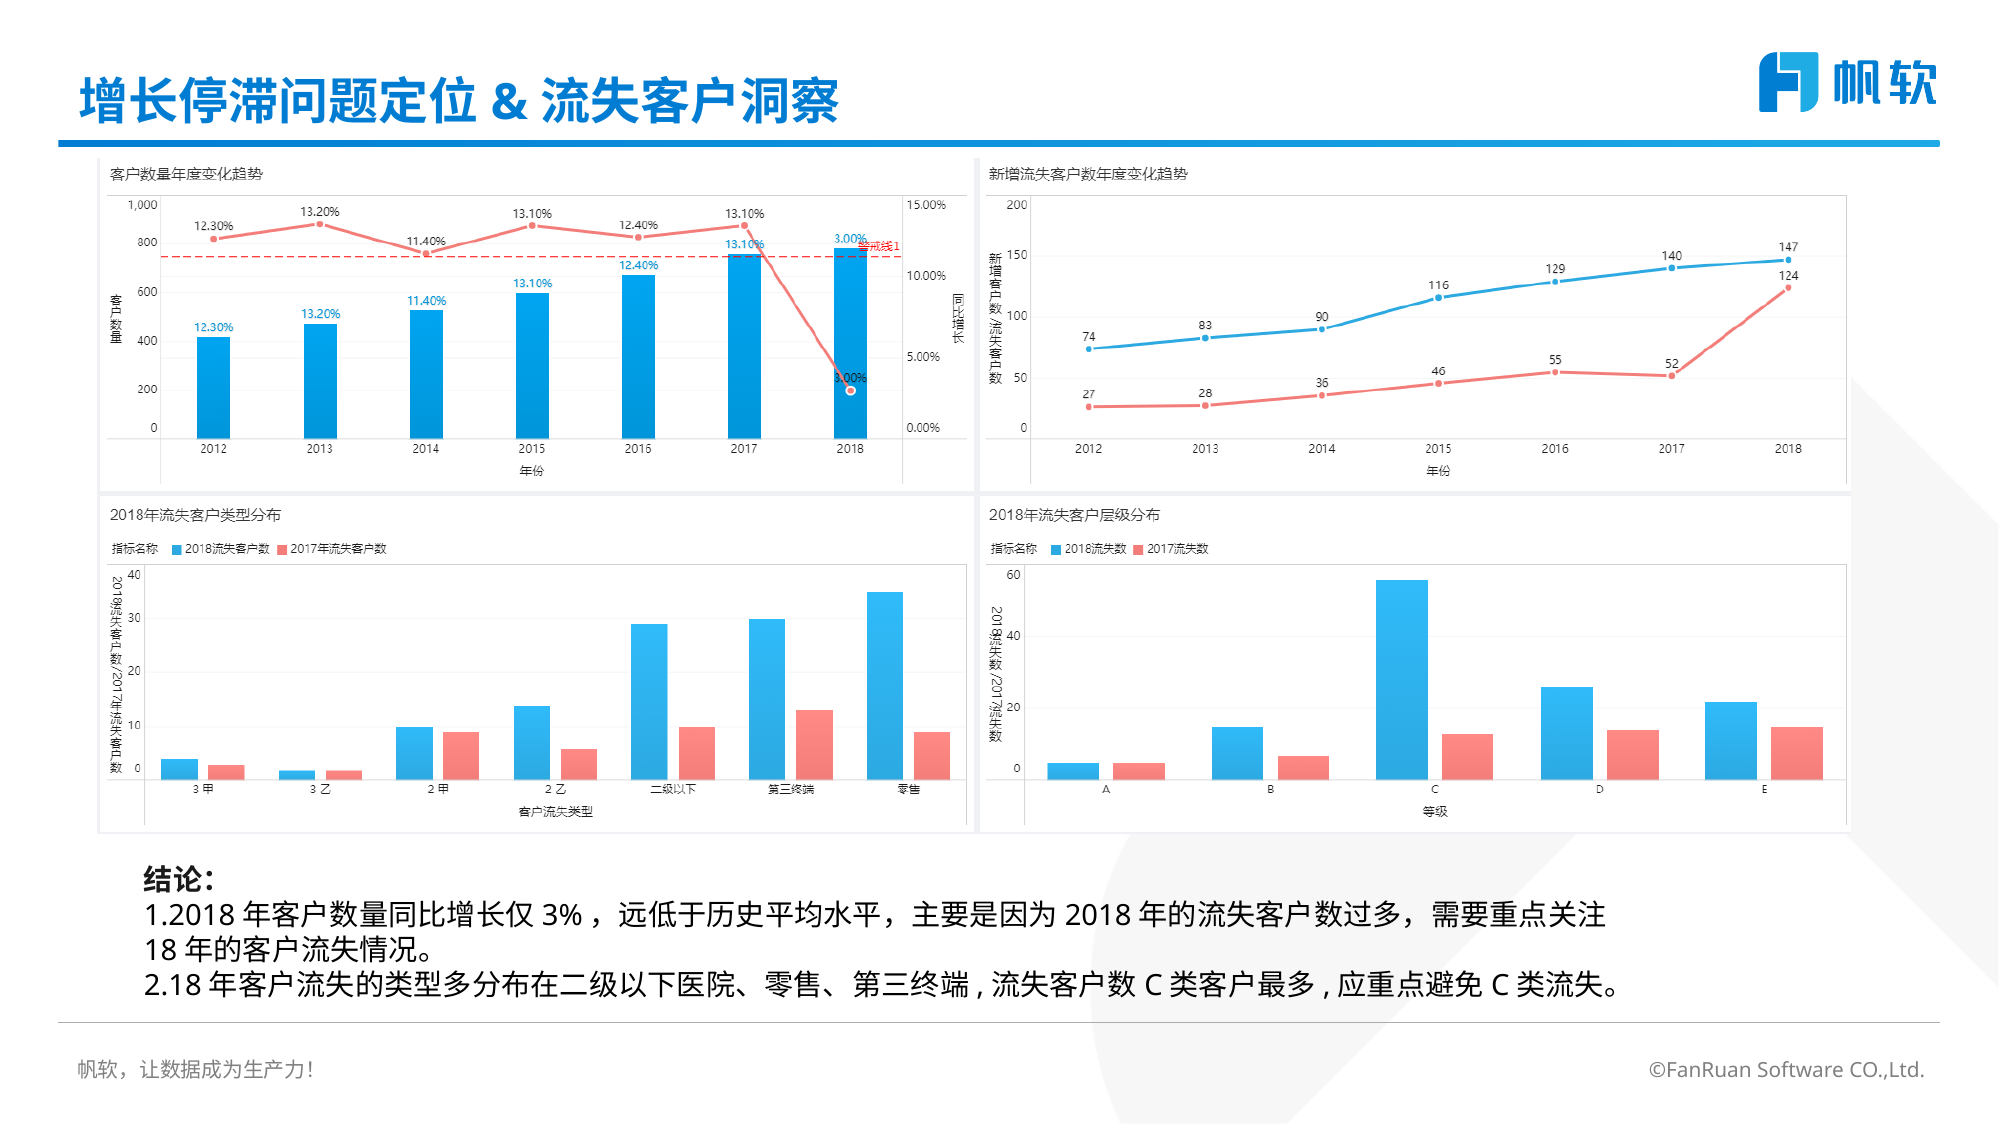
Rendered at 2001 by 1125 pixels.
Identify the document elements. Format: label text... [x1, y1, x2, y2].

text_box 结论： 1.2018年客户数量同比增长仅3%，远低于历史平均水平，主要是因为2018年的流失客户数过多，需要重点关注18年的客户流失情况。 2.18年客户流失的类型多分布在二级以下医院、零售、第三终端,流失客户数C类客户最多,应重点避免C类流失。 [129, 853, 1626, 1009]
title 增长停滞问题定位&流失客户洞察 [63, 67, 1696, 139]
picture [0, 0, 1999, 1125]
